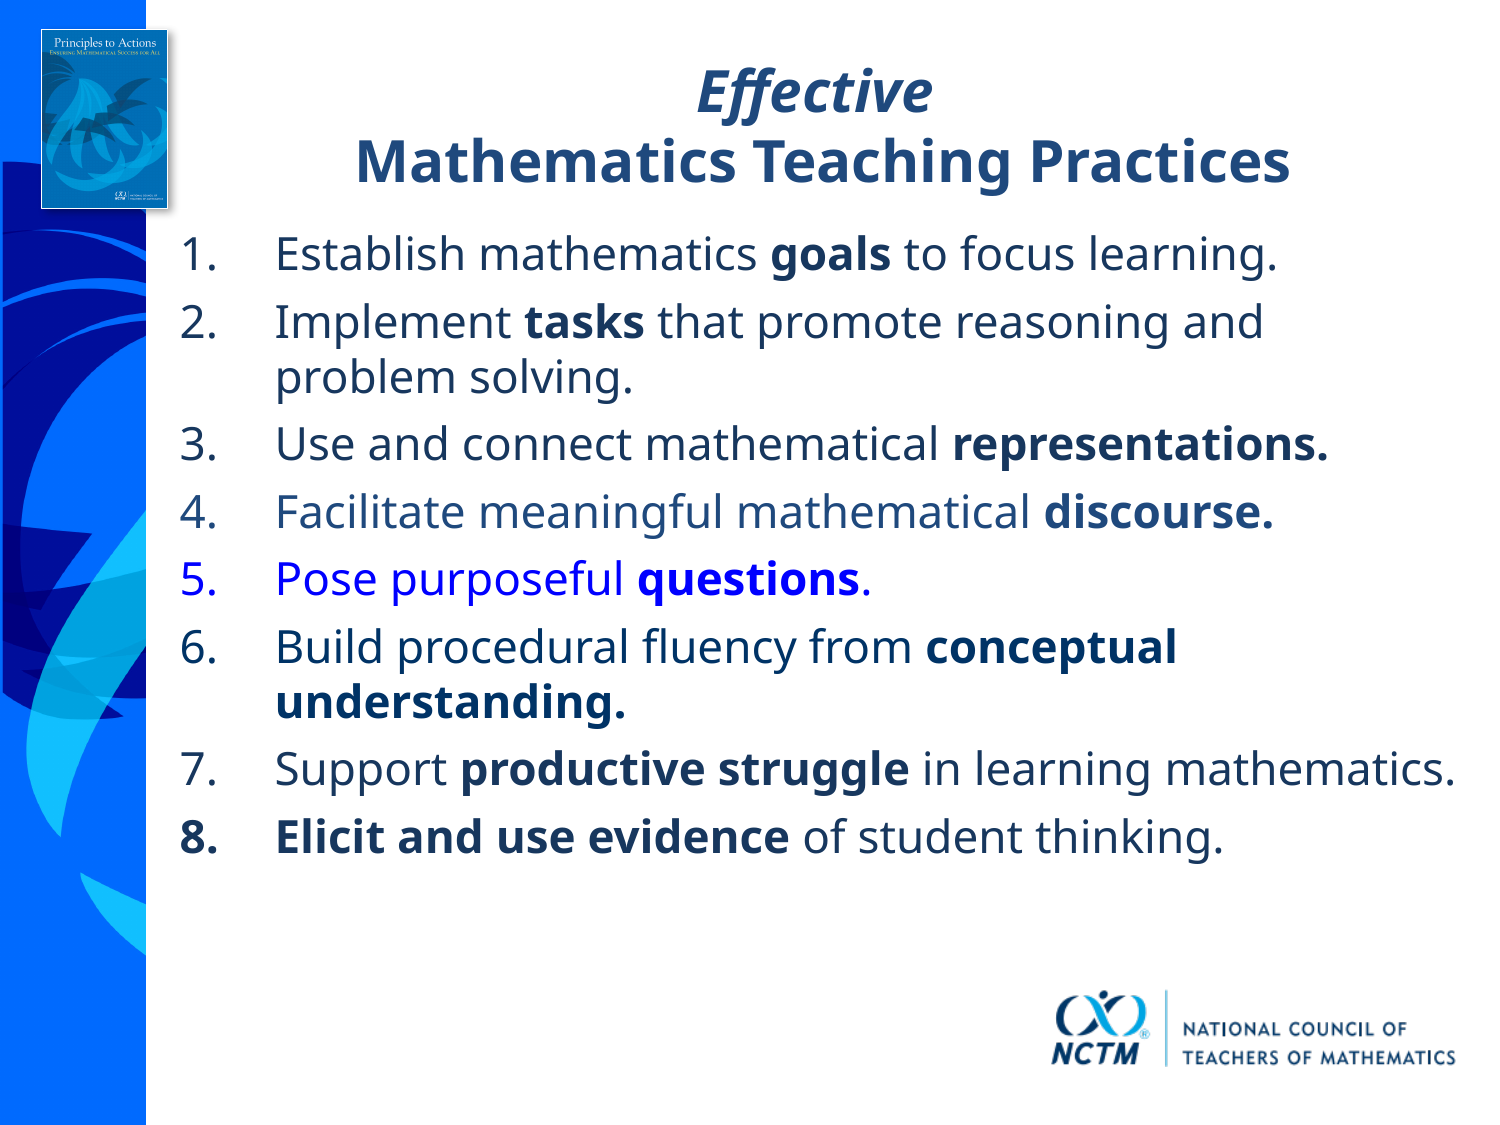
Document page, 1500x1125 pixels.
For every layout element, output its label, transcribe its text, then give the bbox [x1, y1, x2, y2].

picture [1034, 969, 1474, 1085]
text_box Effective Mathematics Teaching Practices [172, 29, 1500, 218]
picture [0, 0, 168, 1125]
text_box Establish mathematics goals to focus learning. Implement tasks that promote reasoning and problem solving. Use and connect mathematical representations. Facilitate meaningful mathematical discourse. Pose purposeful questions. Build procedural fluency from conceptual understanding. Support productive struggle in learning mathematics. Elicit and use evidence of student thinking. [151, 217, 1474, 970]
